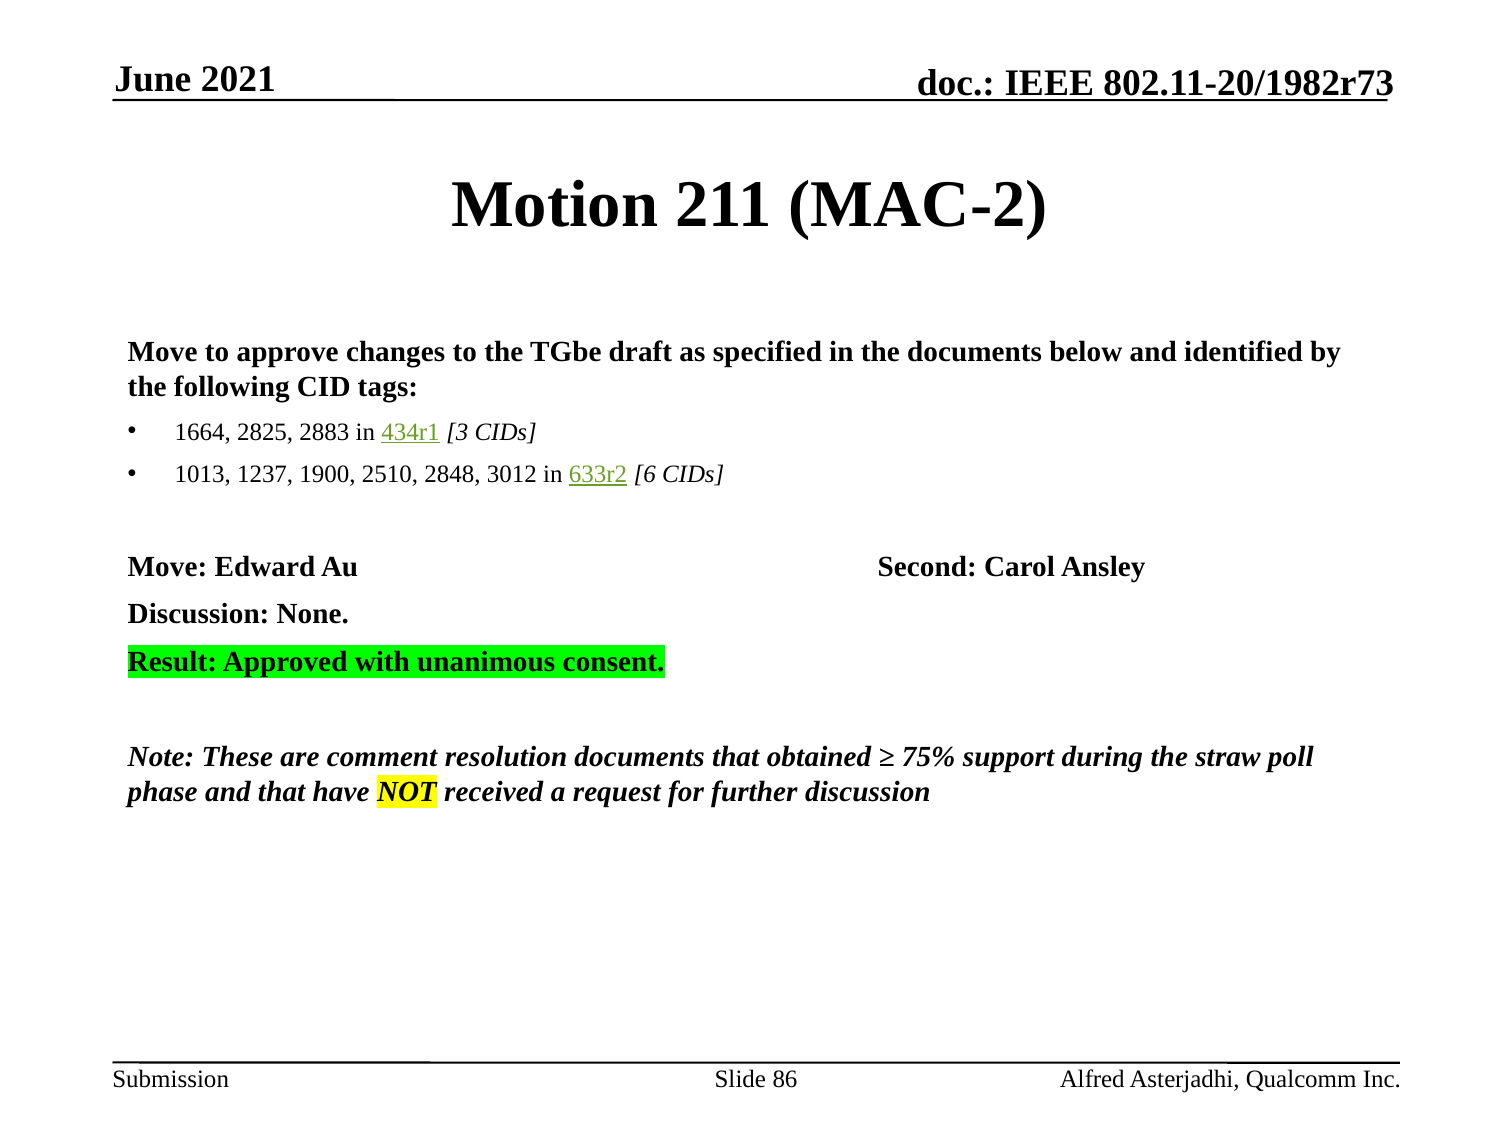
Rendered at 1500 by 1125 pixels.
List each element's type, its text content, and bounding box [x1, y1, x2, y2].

title Motion 211 (MAC-2) [112, 112, 1388, 288]
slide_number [114, 54, 423, 100]
list Move to approve changes to the TGbe draft as specified in the documents below and identified by the following CID tags: 1664, 2825, 2883 in 434r1 [3 CIDs] 1013, 1237, 1900, 2510, 2848, 3012 in 633r2 [6 CIDs] Move: Edward Au Second: Carol Ansley Discussion: None. Result: Approved with unanimous consent. Note: These are comment resolution documents that obtained ≥ 75% support during the straw poll phase and that have NOT received a request for further discussion [112, 324, 1388, 1063]
slide_number Slide 86 [712, 1061, 800, 1123]
footer Alfred Asterjadhi, Qualcomm Inc. [878, 1061, 1402, 1093]
